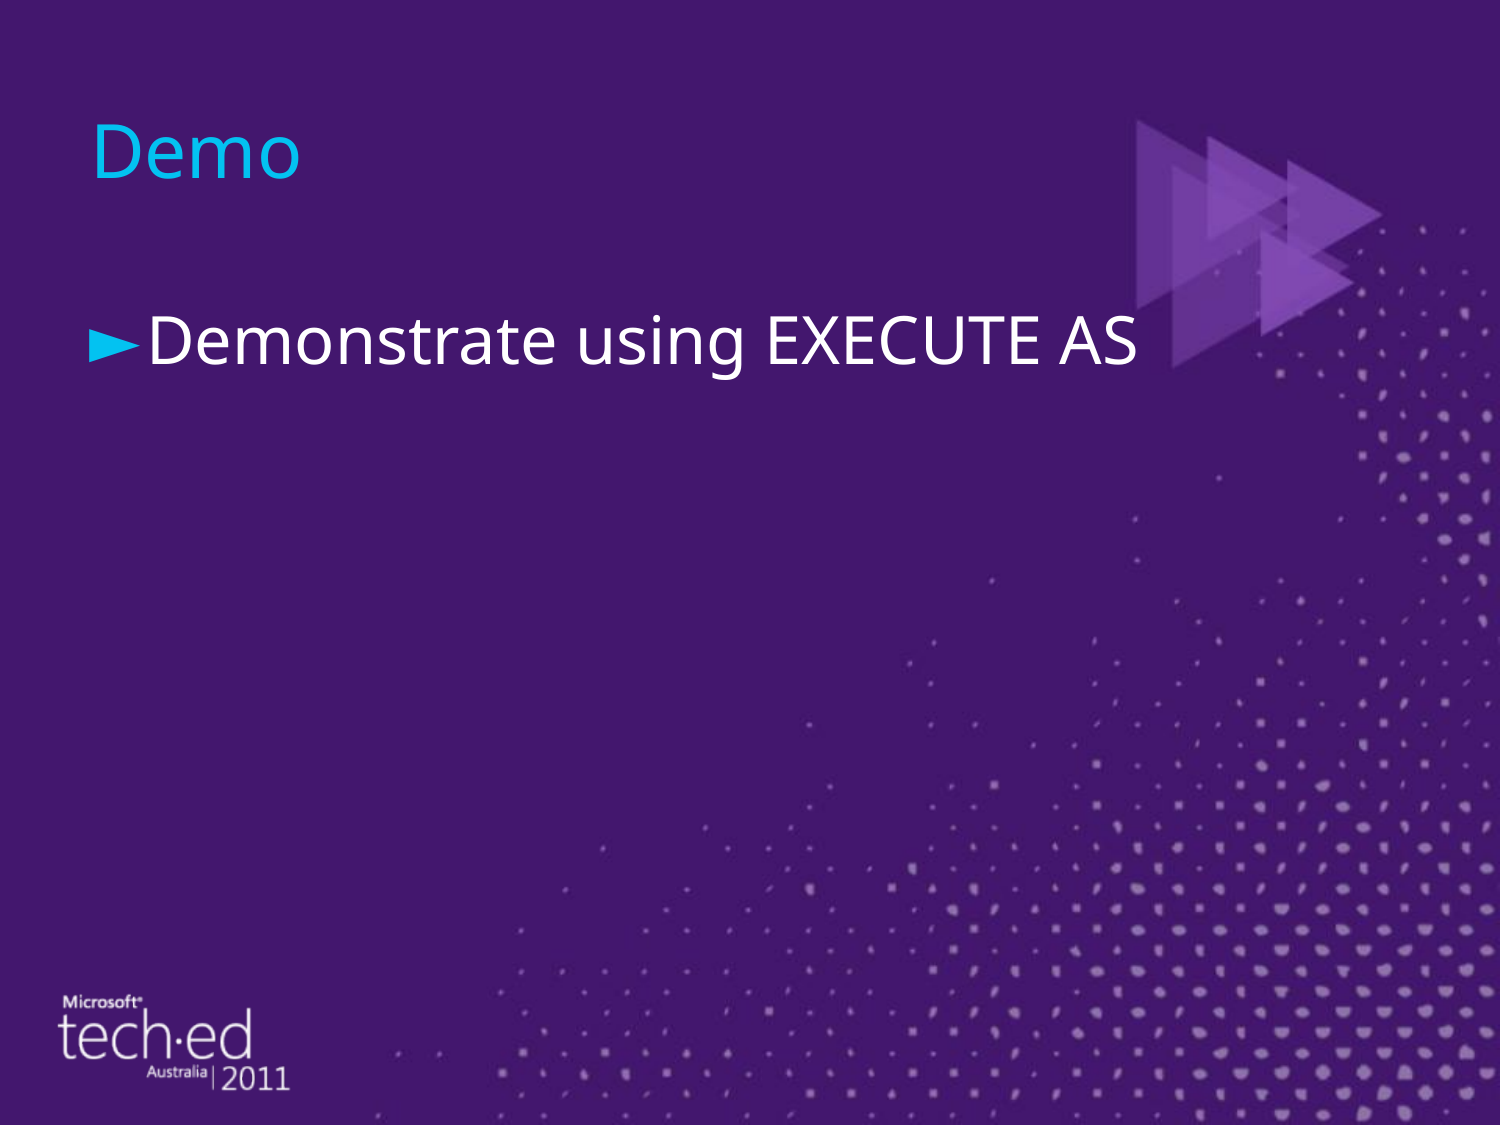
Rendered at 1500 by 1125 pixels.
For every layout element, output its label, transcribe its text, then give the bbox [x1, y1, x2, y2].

text_box Demonstrate using EXECUTE AS [74, 290, 1425, 1005]
picture [0, 0, 1500, 1125]
title Demo [75, 54, 1425, 243]
